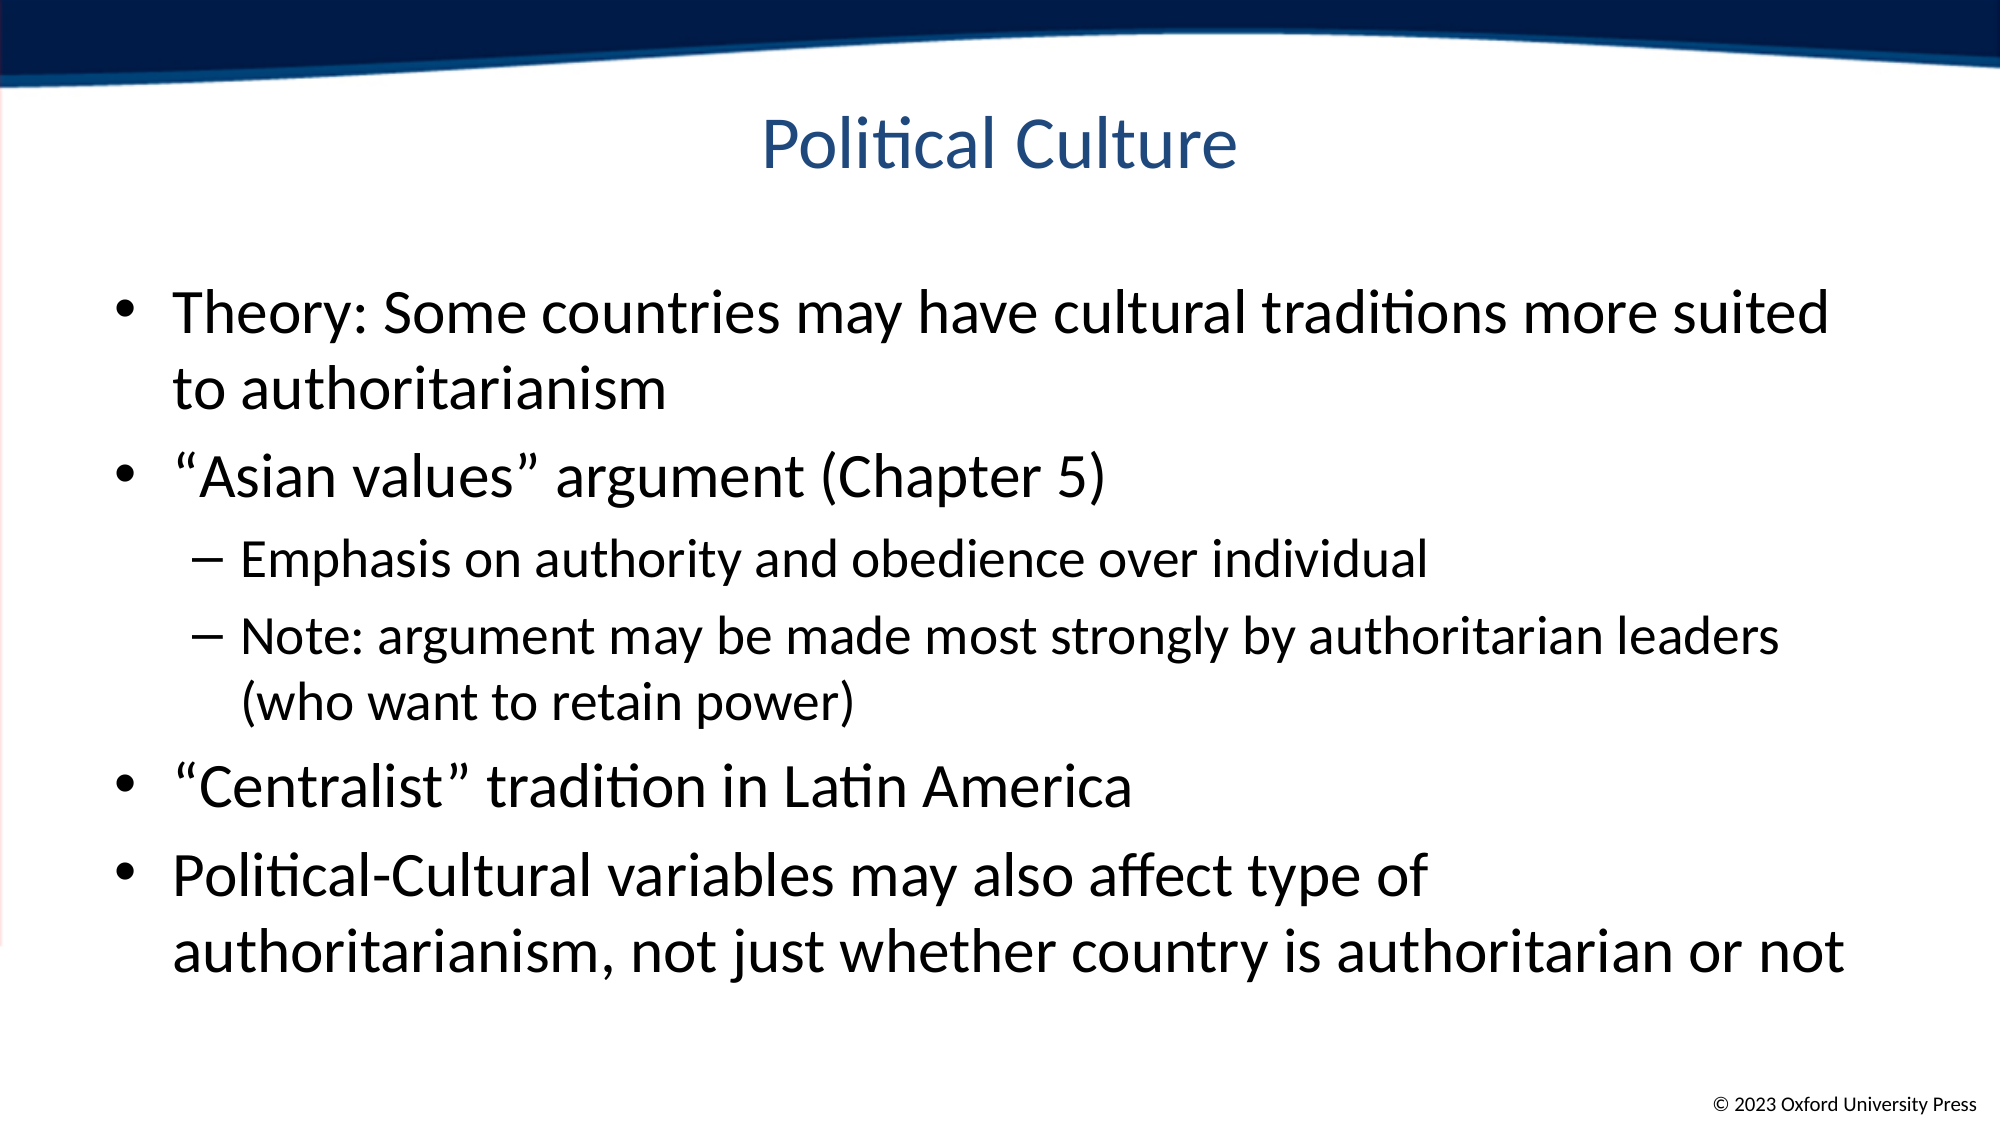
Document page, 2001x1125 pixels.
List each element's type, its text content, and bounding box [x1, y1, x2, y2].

title Political Culture [99, 45, 1900, 233]
picture [0, 0, 2000, 1125]
list Theory: Some countries may have cultural traditions more suited to authoritarianism “Asian values” argument (Chapter 5) Emphasis on authority and obedience over individual Note: argument may be made most strongly by authoritarian leaders (who want to retain power) “Centralist” tradition in Latin America Political-Cultural variables may also affect type of authoritarianism, not just whether country is authoritarian or not [99, 262, 1900, 1005]
